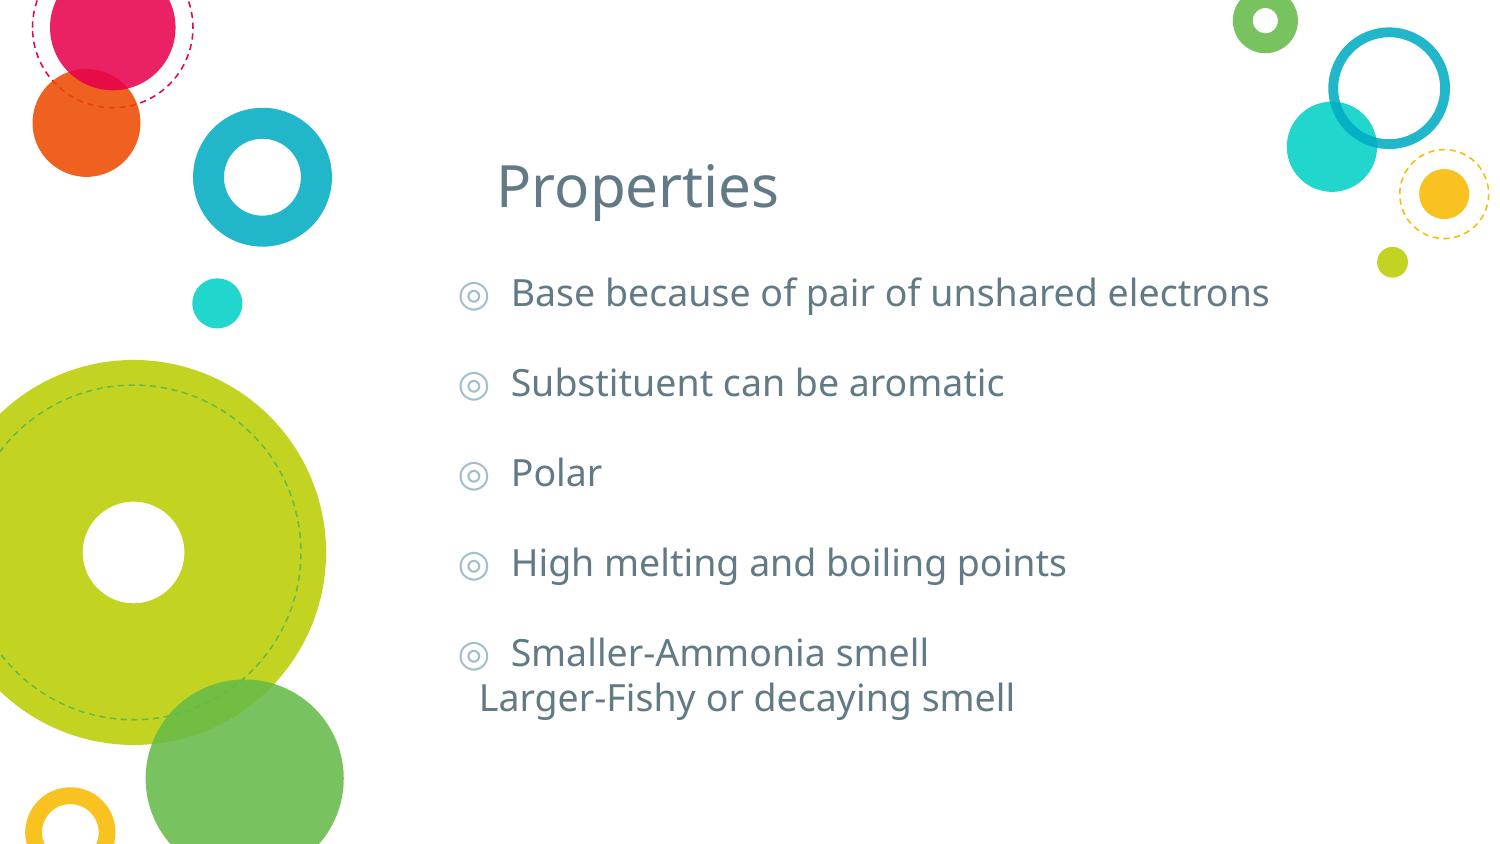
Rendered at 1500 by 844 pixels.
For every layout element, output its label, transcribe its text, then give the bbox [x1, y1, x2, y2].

list Base because of pair of unshared electrons Substituent can be aromatic Polar High melting and boiling points Smaller-Ammonia smell Larger-Fishy or decaying smell [425, 254, 1288, 809]
title Properties [481, 121, 1347, 235]
